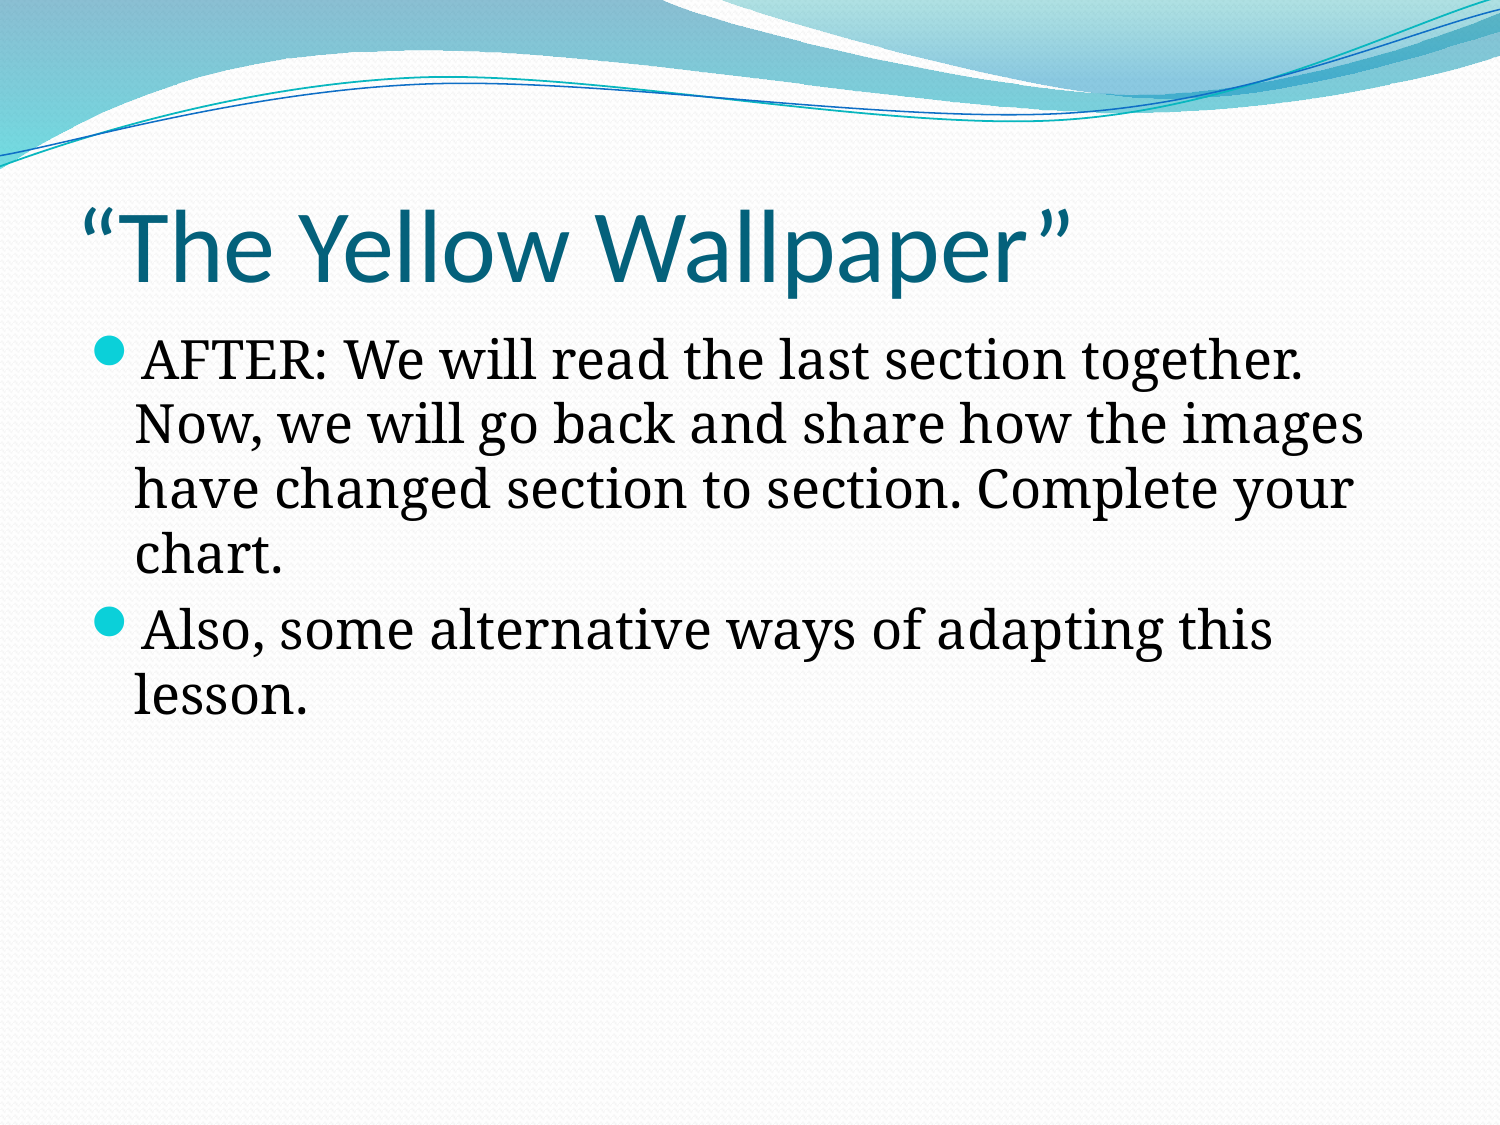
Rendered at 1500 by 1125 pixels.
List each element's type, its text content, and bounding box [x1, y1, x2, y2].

title “The Yellow Wallpaper” [74, 115, 1426, 304]
list AFTER: We will read the last section together. Now, we will go back and share how the images have changed section to section. Complete your chart. Also, some alternative ways of adapting this lesson. [74, 317, 1426, 1038]
